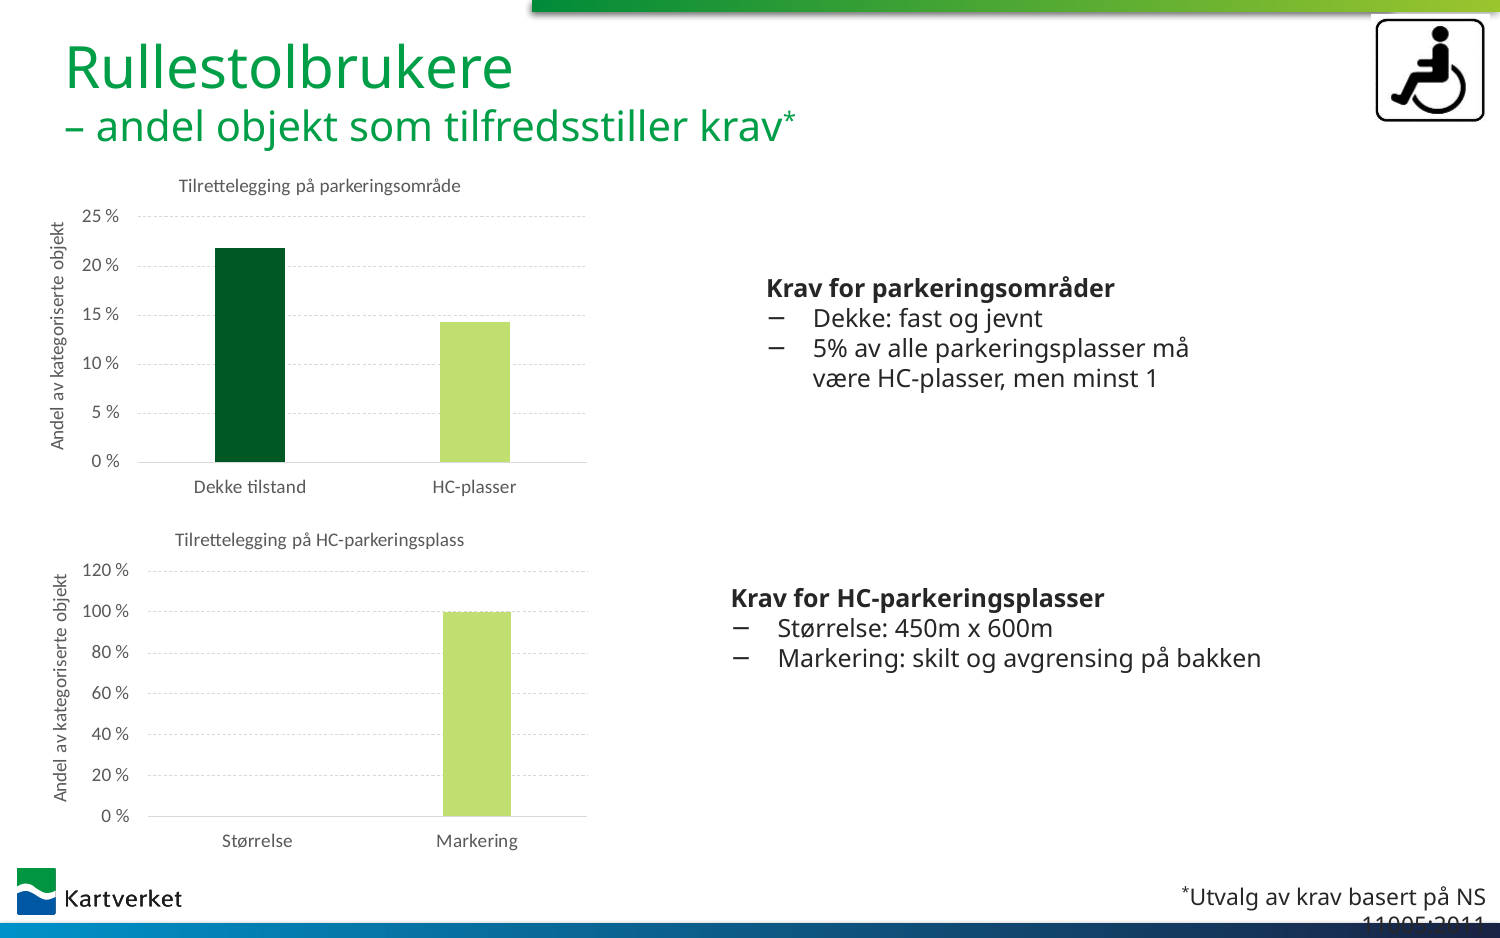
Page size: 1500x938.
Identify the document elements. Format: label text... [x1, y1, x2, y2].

picture [1371, 13, 1491, 127]
text_box Krav for HC-parkeringsplasser Størrelse: 450m x 600m Markering: skilt og avgrensing på bakken [715, 574, 1278, 680]
picture [41, 520, 598, 859]
text_box Krav for parkeringsområder Dekke: fast og jevnt 5% av alle parkeringsplasser må være HC-plasser, men minst 1 [751, 264, 1232, 400]
text_box Rullestolbrukere – andel objekt som tilfredsstiller krav* [49, 23, 1431, 158]
text_box *Utvalg av krav basert på NS 11005:2011 [1068, 873, 1500, 938]
picture [41, 166, 598, 505]
